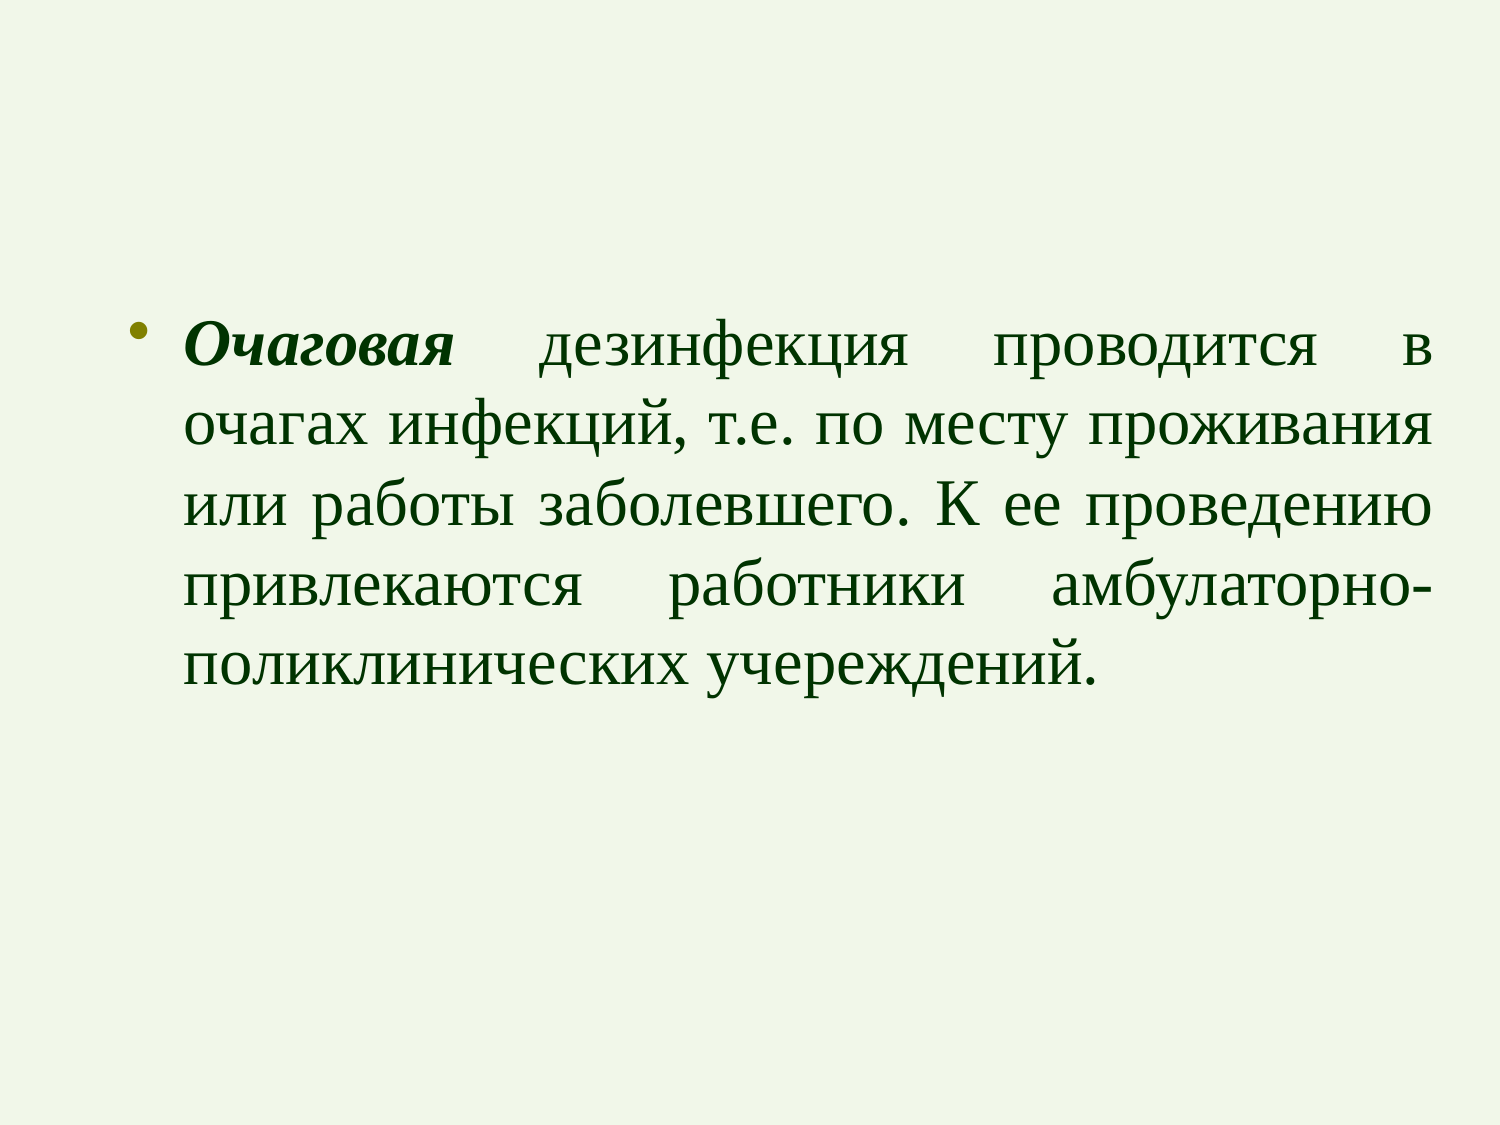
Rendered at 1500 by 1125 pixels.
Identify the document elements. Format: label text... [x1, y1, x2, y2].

list Очаговая дезинфекция проводится в очагах инфекций, т.е. по месту проживания или работы заболевшего. К ее проведению привлекаются работники амбулаторно-поликлинических учереждений. [112, 290, 1450, 1013]
